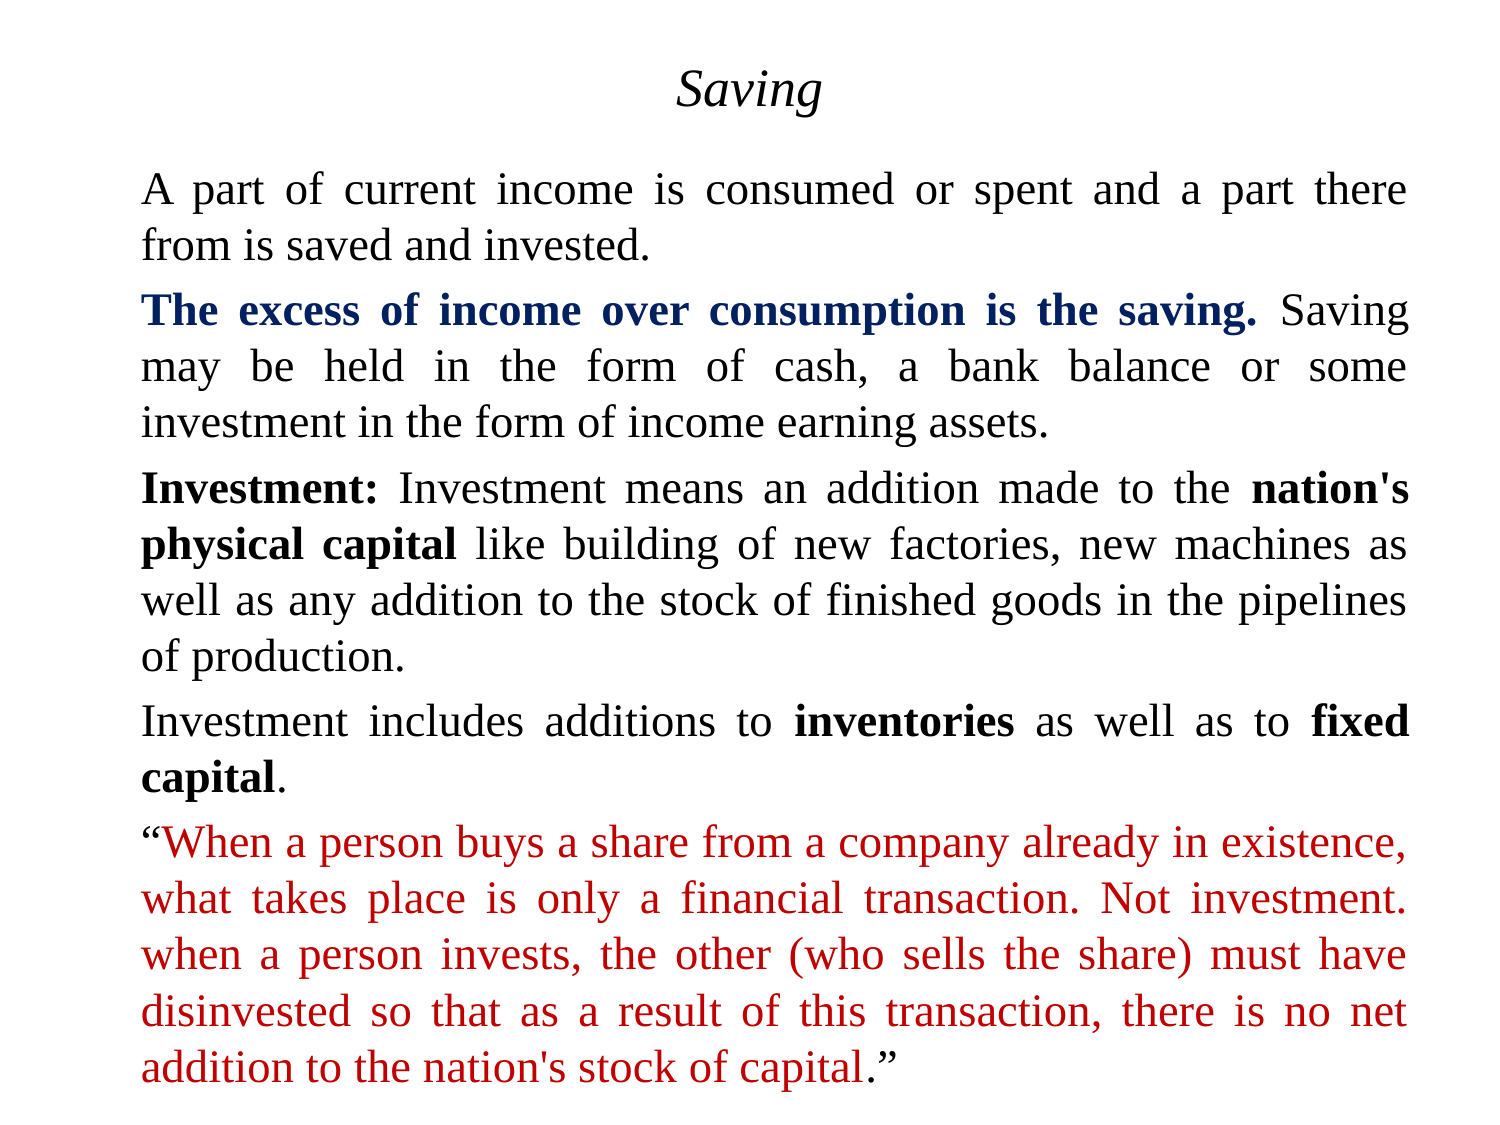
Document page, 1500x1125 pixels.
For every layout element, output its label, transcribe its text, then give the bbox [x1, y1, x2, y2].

title Saving [75, 45, 1425, 125]
list A part of current income is consumed or spent and a part there from is saved and invested. The excess of income over consumption is the saving. Saving may be held in the form of cash, a bank balance or some investment in the form of income earning assets. Investment: Investment means an addition made to the nation's physical capital like building of new factories, new machines as well as any addition to the stock of finished goods in the pipelines of production. Investment includes additions to inventories as well as to fixed capital. “When a person buys a share from a company already in existence, what takes place is only a financial transaction. Not investment. when a person invests, the other (who sells the share) must have disinvested so that as a result of this transaction, there is no net addition to the nation's stock of capital.” [75, 149, 1425, 1100]
